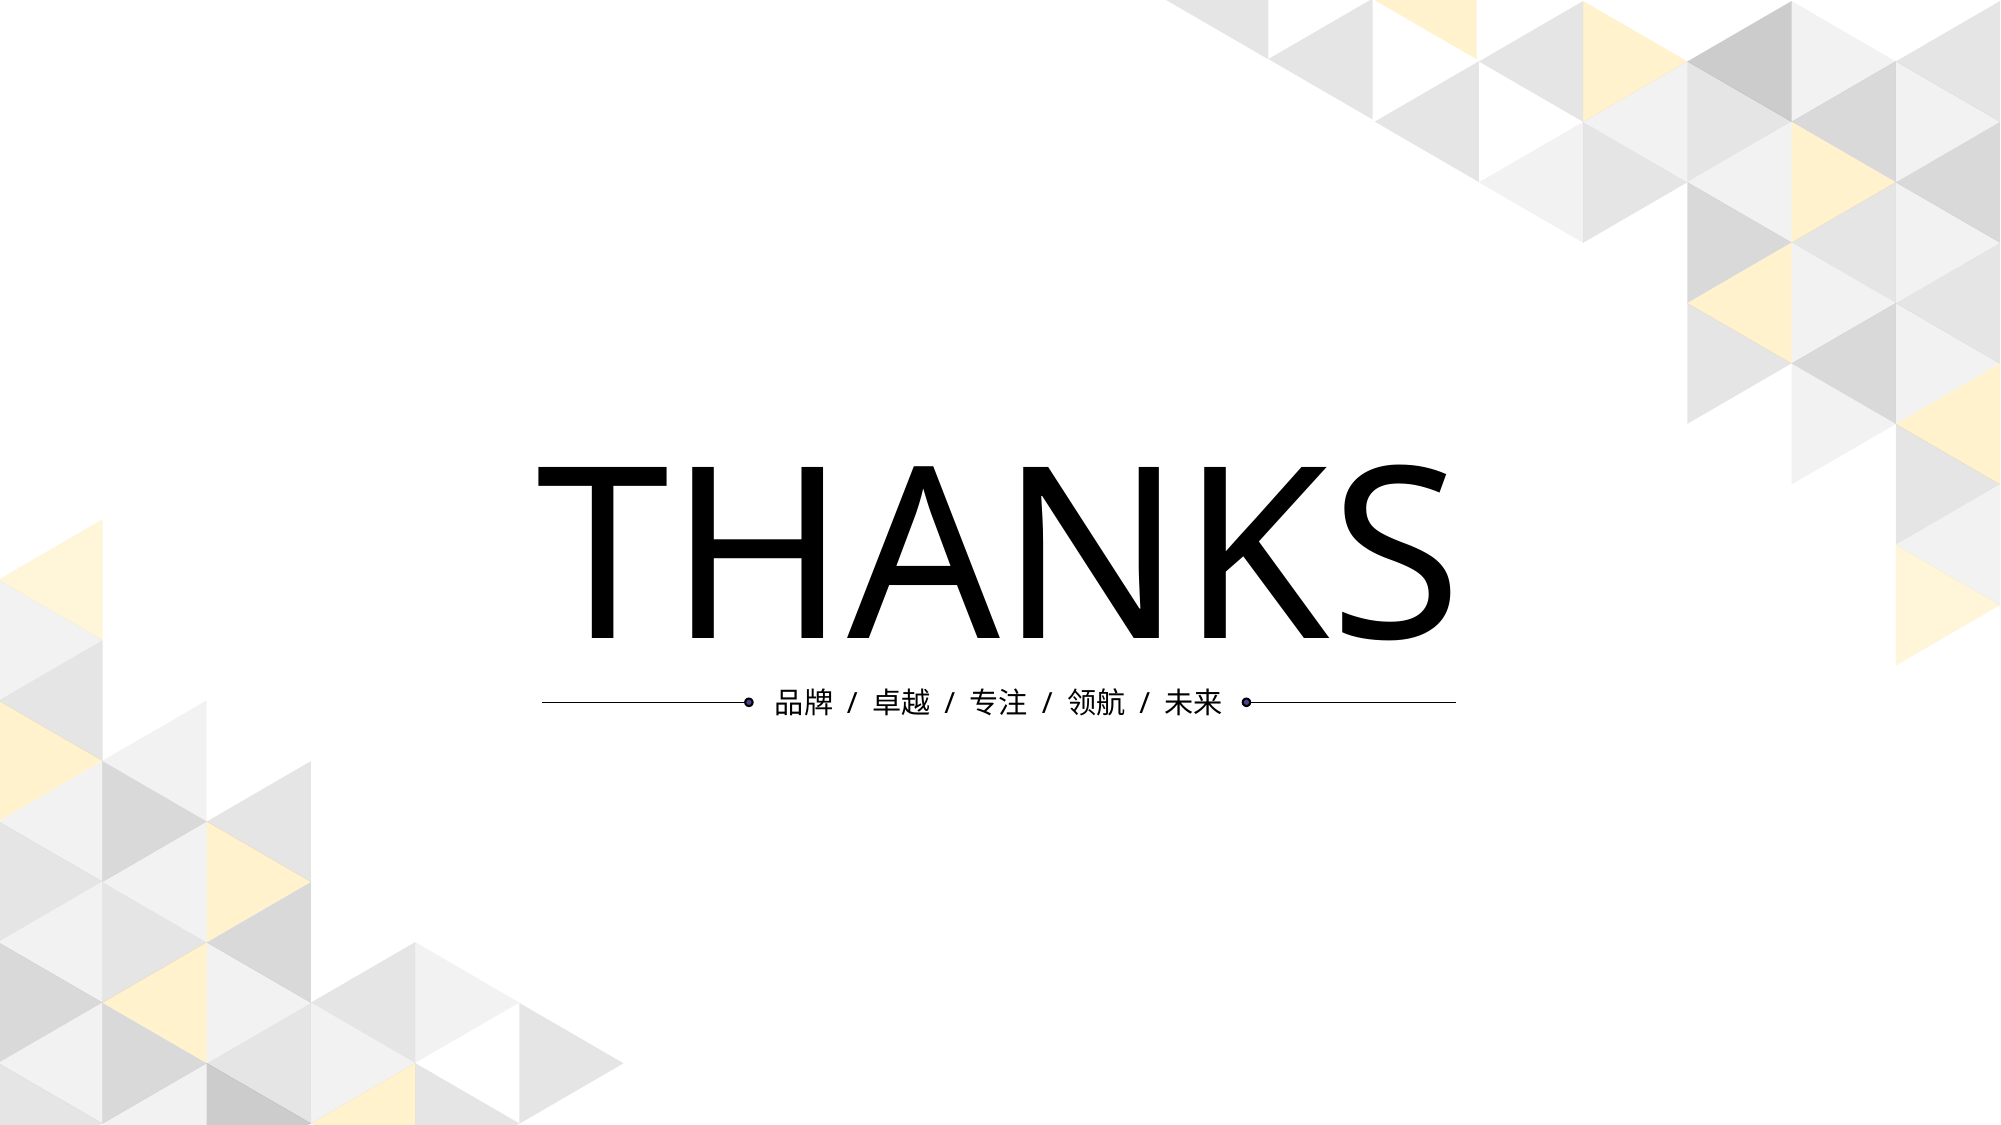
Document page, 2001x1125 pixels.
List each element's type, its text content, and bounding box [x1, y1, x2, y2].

text_box THANKS [521, 391, 1477, 695]
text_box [624, 698, 753, 707]
text_box 品牌 / 卓越 / 专注 / 领航 / 未来 [760, 677, 1238, 727]
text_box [1242, 698, 1457, 707]
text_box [0, 519, 624, 1125]
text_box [1164, 0, 2000, 666]
